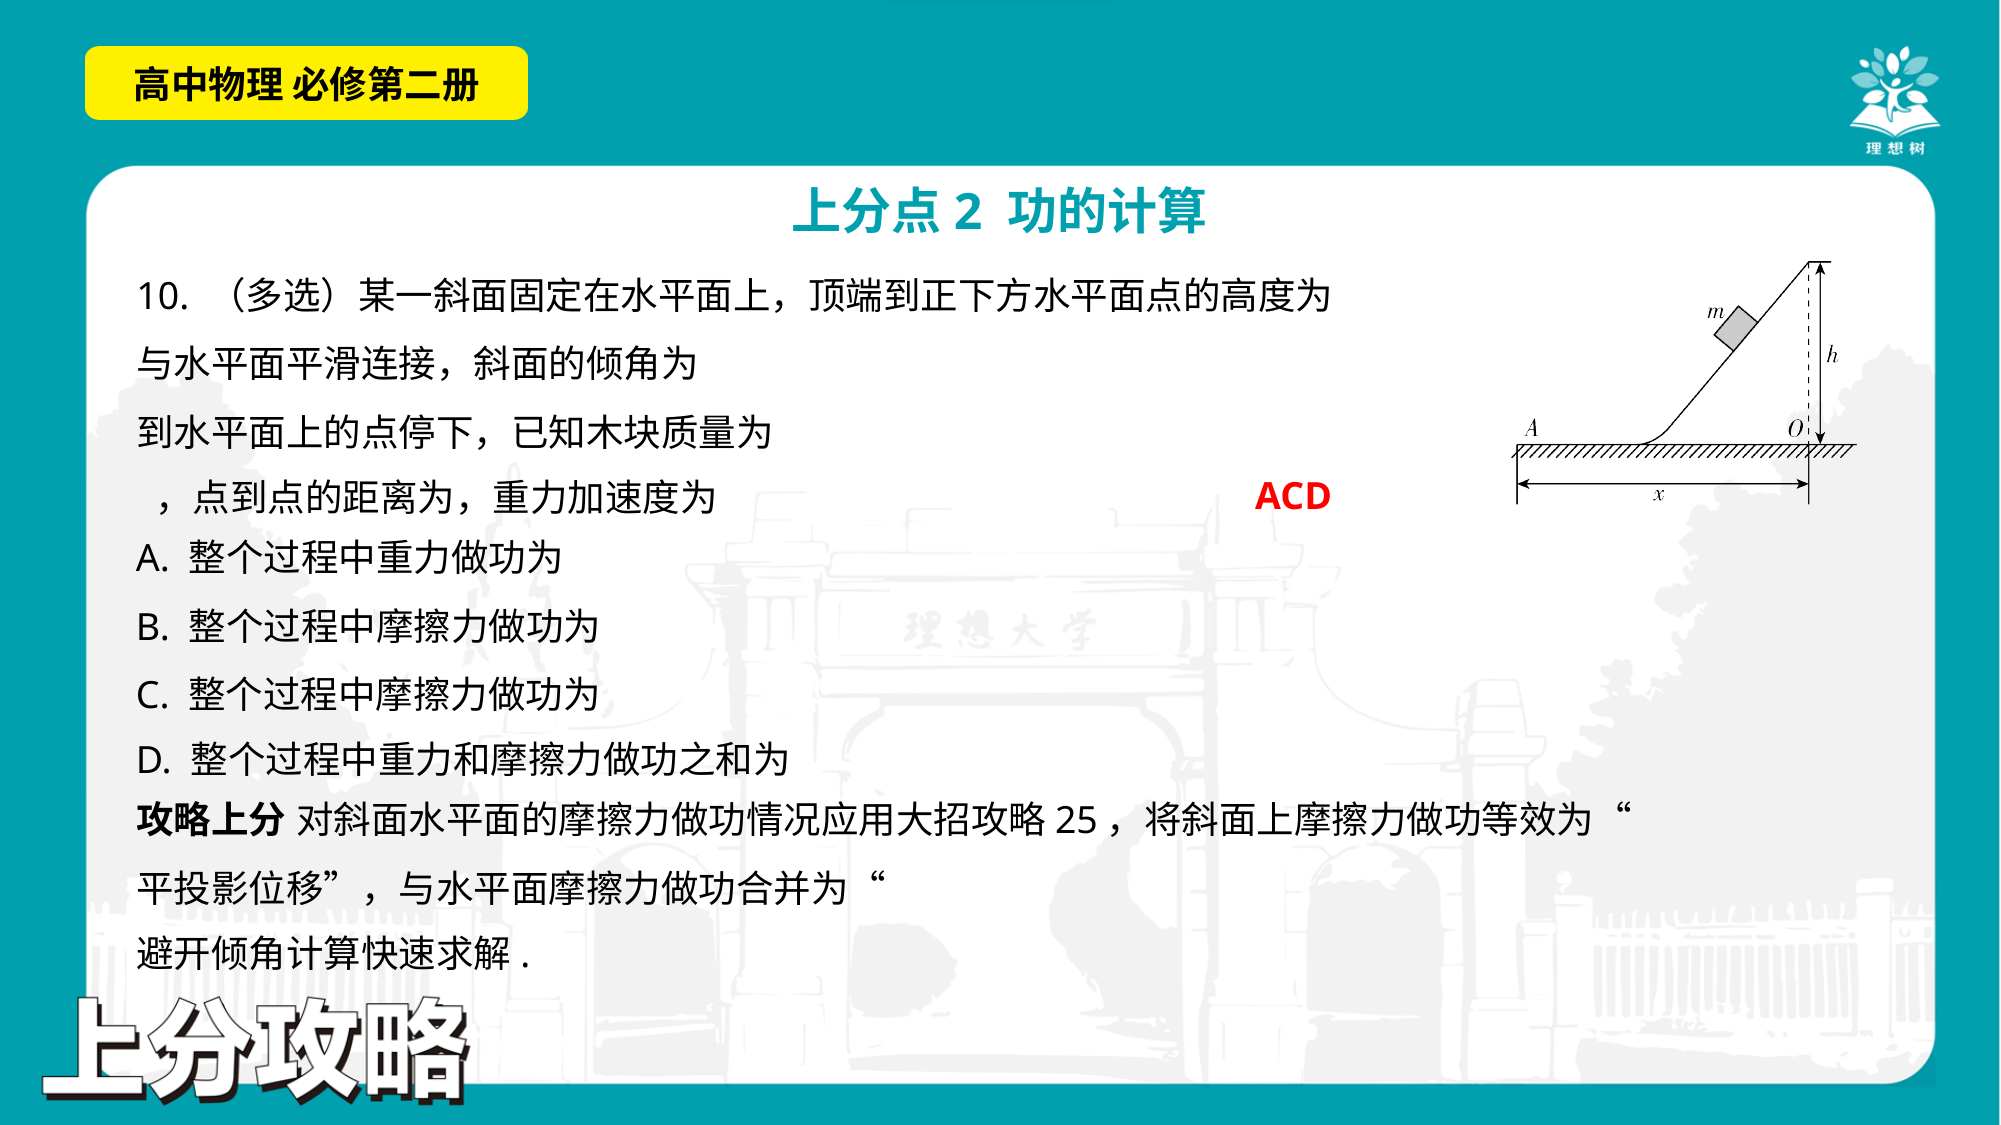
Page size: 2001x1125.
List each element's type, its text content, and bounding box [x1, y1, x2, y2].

picture [0, 0, 2000, 1125]
text_box ACD [1239, 452, 1348, 511]
